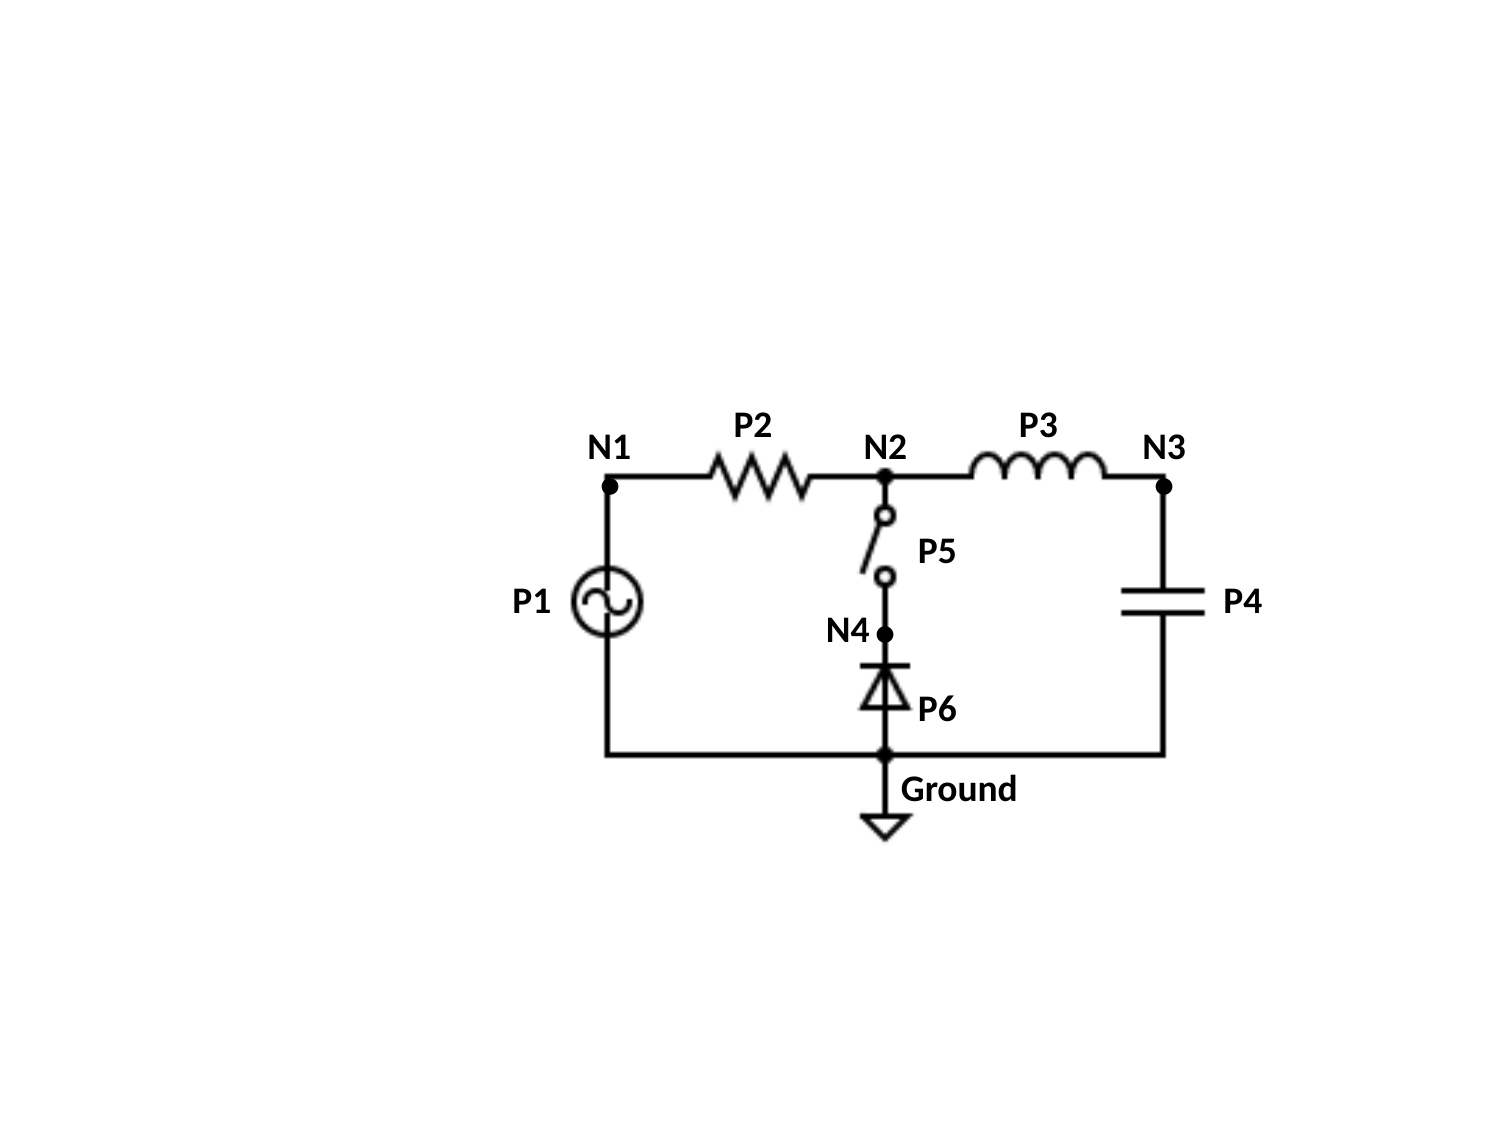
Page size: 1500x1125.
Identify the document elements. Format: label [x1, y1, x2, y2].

picture [496, 366, 1276, 923]
